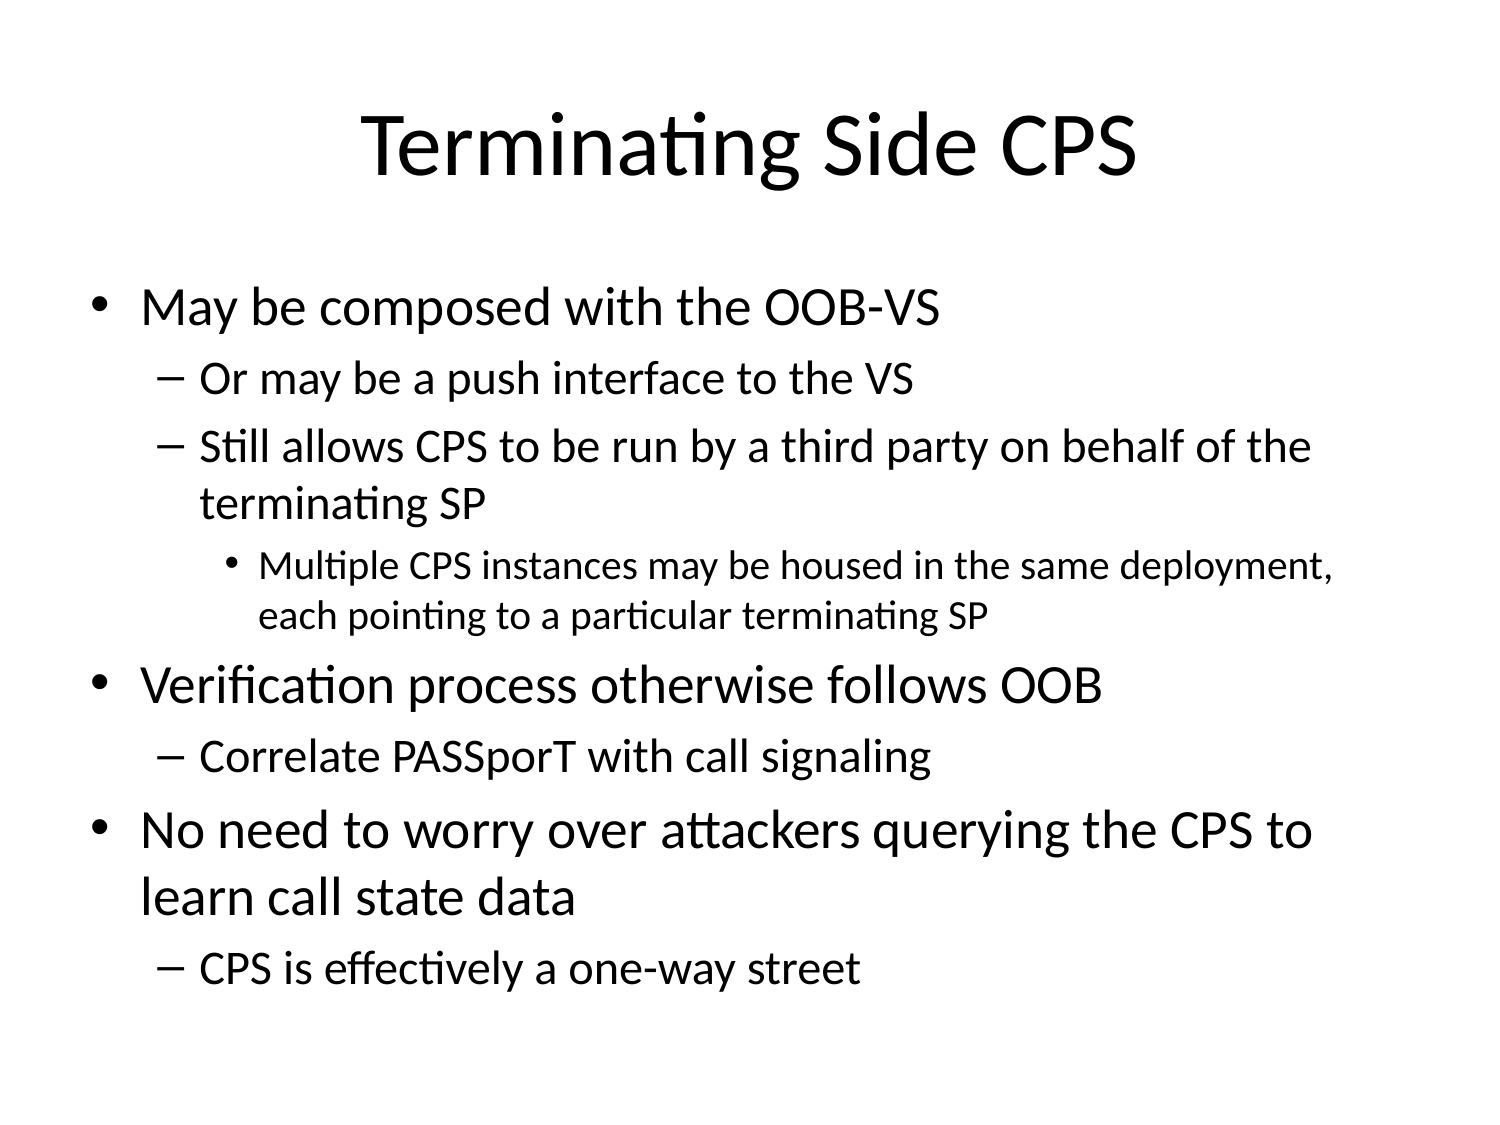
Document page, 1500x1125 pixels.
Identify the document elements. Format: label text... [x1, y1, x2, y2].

title Terminating Side CPS [75, 45, 1425, 233]
list May be composed with the OOB-VS Or may be a push interface to the VS Still allows CPS to be run by a third party on behalf of the terminating SP Multiple CPS instances may be housed in the same deployment, each pointing to a particular terminating SP Verification process otherwise follows OOB Correlate PASSporT with call signaling No need to worry over attackers querying the CPS to learn call state data CPS is effectively a one-way street [75, 262, 1425, 1005]
